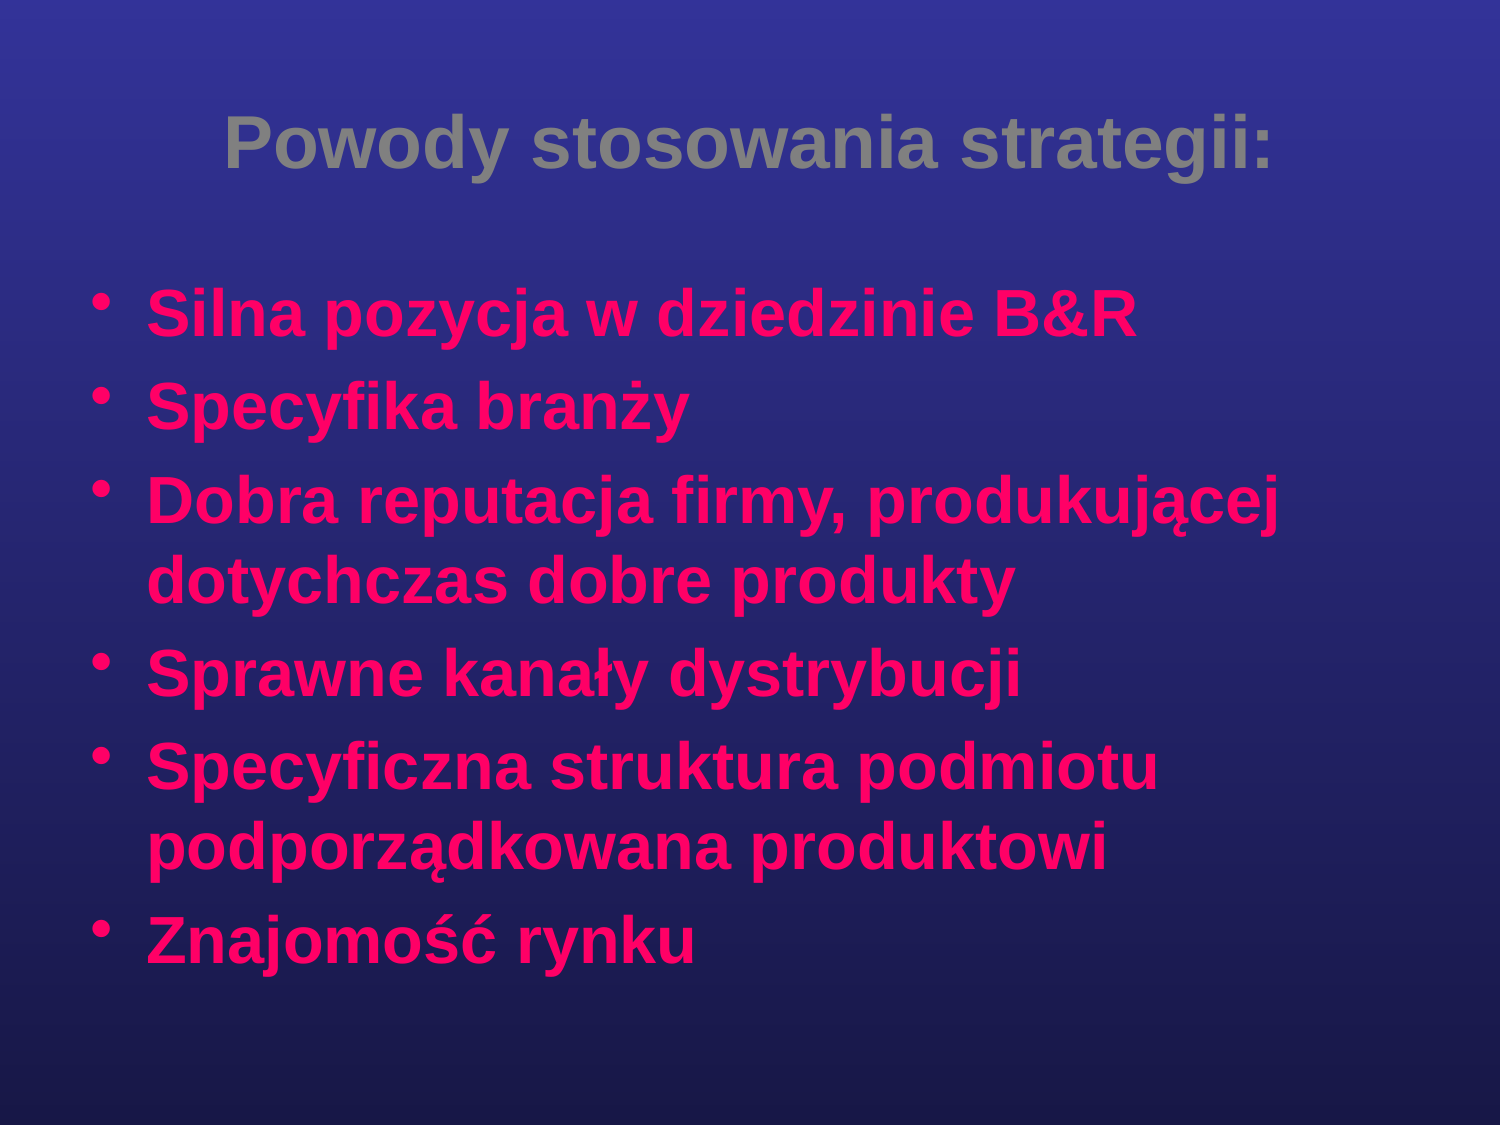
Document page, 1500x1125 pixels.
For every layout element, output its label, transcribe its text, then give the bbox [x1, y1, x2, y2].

list Silna pozycja w dziedzinie B&R Specyfika branży Dobra reputacja firmy, produkującej dotychczas dobre produkty Sprawne kanały dystrybucji Specyficzna struktura podmiotu podporządkowana produktowi Znajomość rynku [74, 262, 1426, 1006]
title Powody stosowania strategii: [74, 44, 1426, 233]
